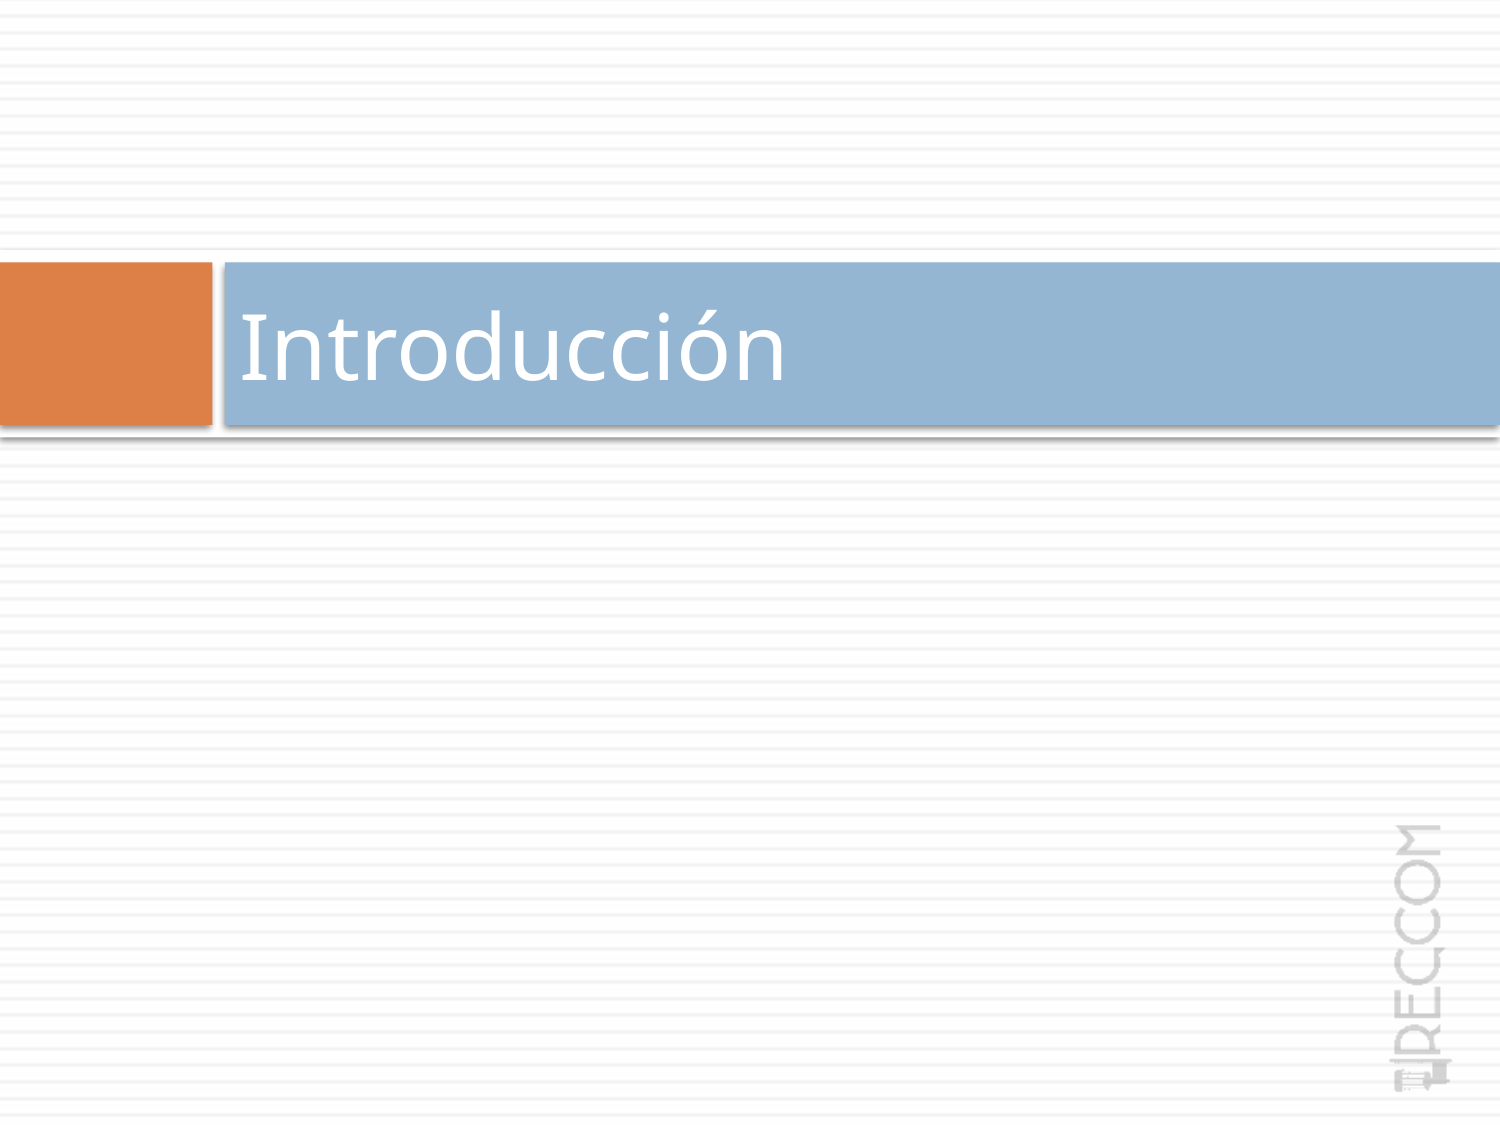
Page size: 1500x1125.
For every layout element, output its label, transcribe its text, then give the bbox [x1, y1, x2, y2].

title Introducción [225, 262, 1475, 425]
